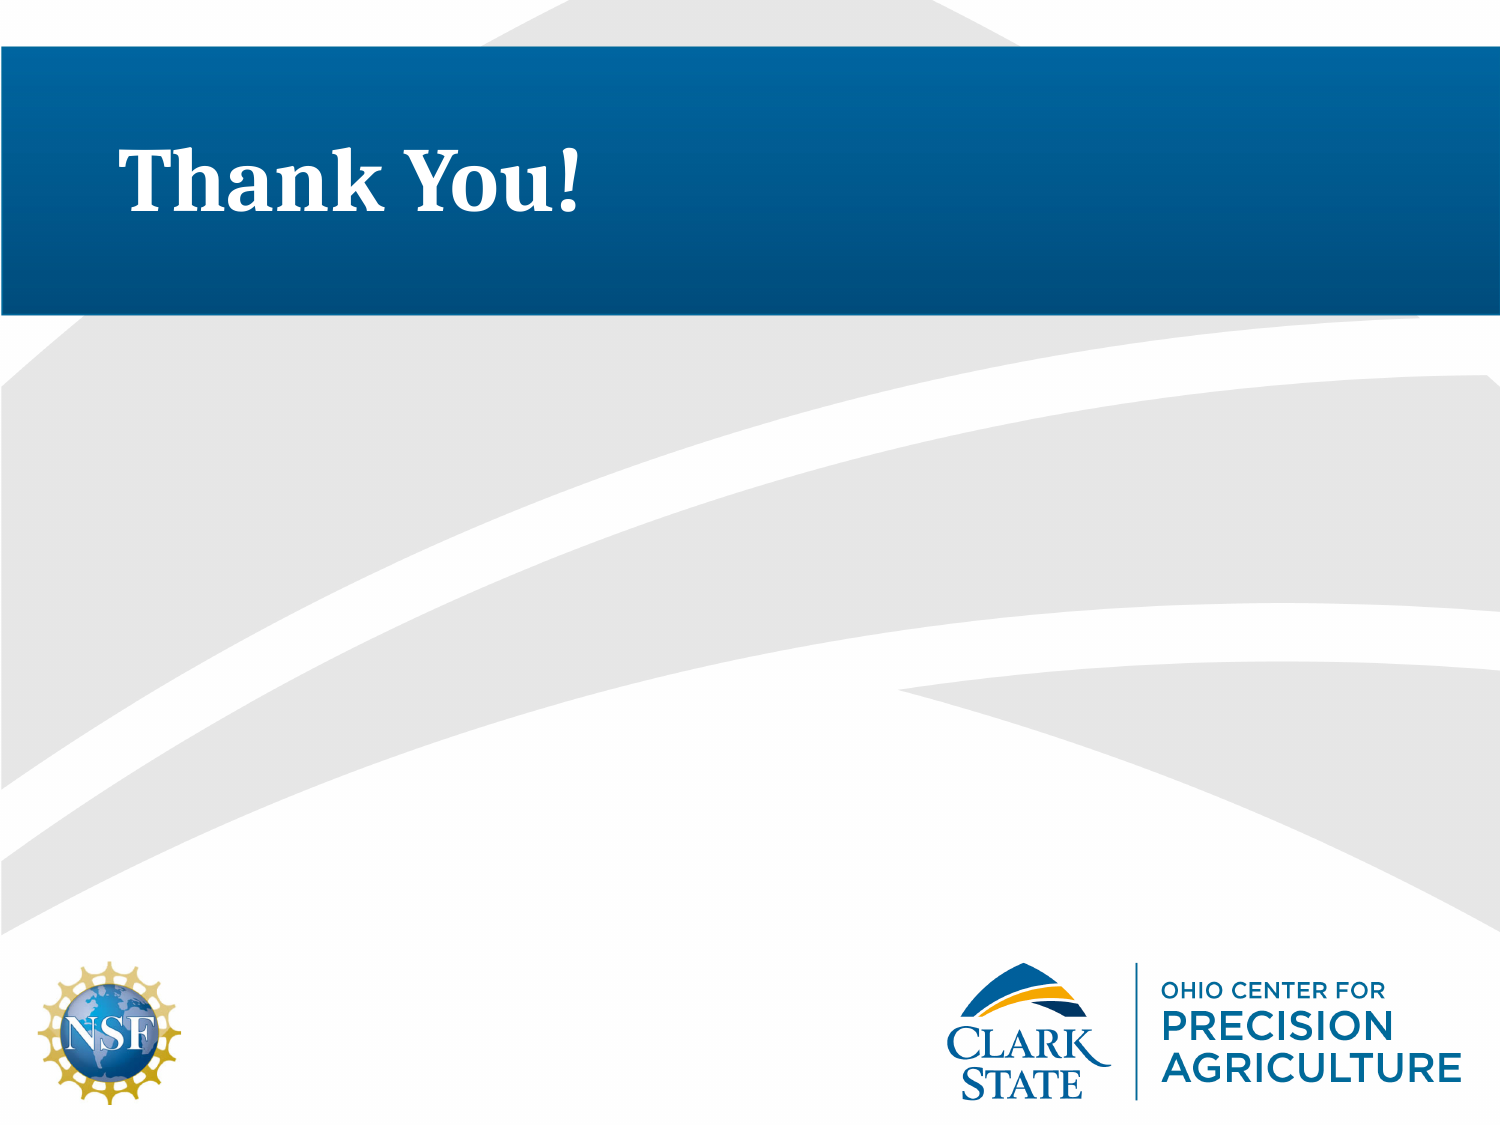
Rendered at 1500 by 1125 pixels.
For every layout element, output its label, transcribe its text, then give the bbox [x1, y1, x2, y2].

title Thank You! [103, 50, 1397, 313]
picture [4, 49, 1500, 313]
picture [0, 0, 1500, 1125]
